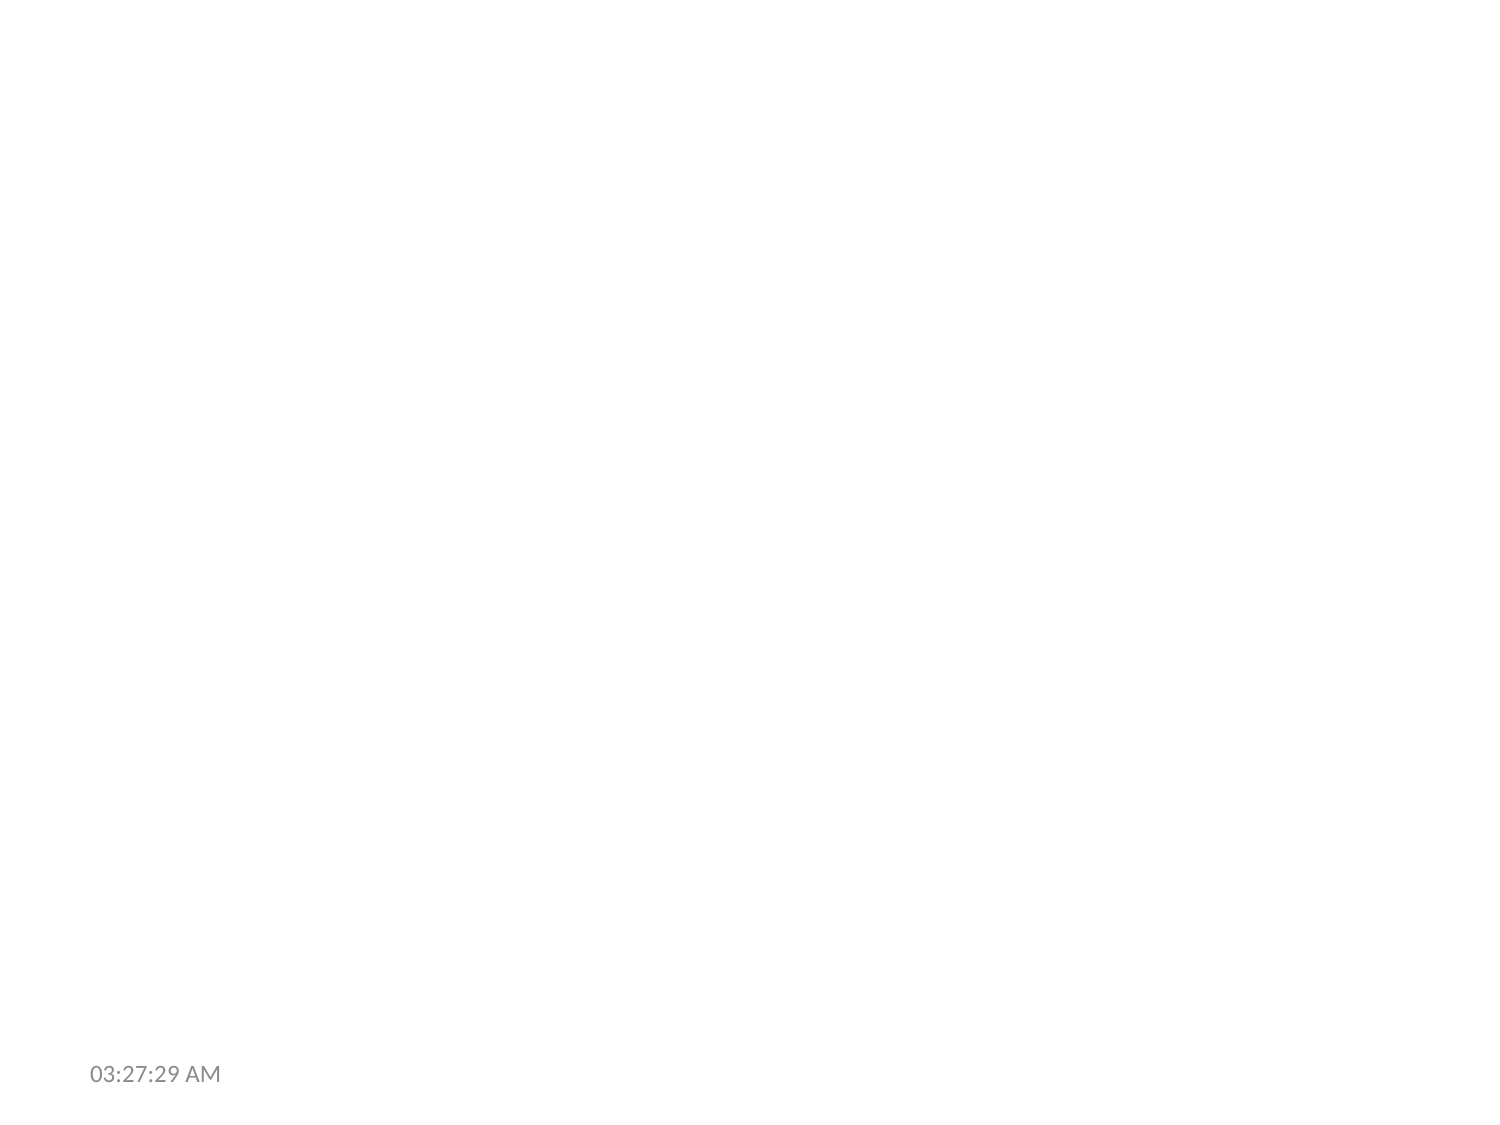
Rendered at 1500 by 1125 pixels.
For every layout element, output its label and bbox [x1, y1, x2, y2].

slide_number [75, 1042, 425, 1103]
